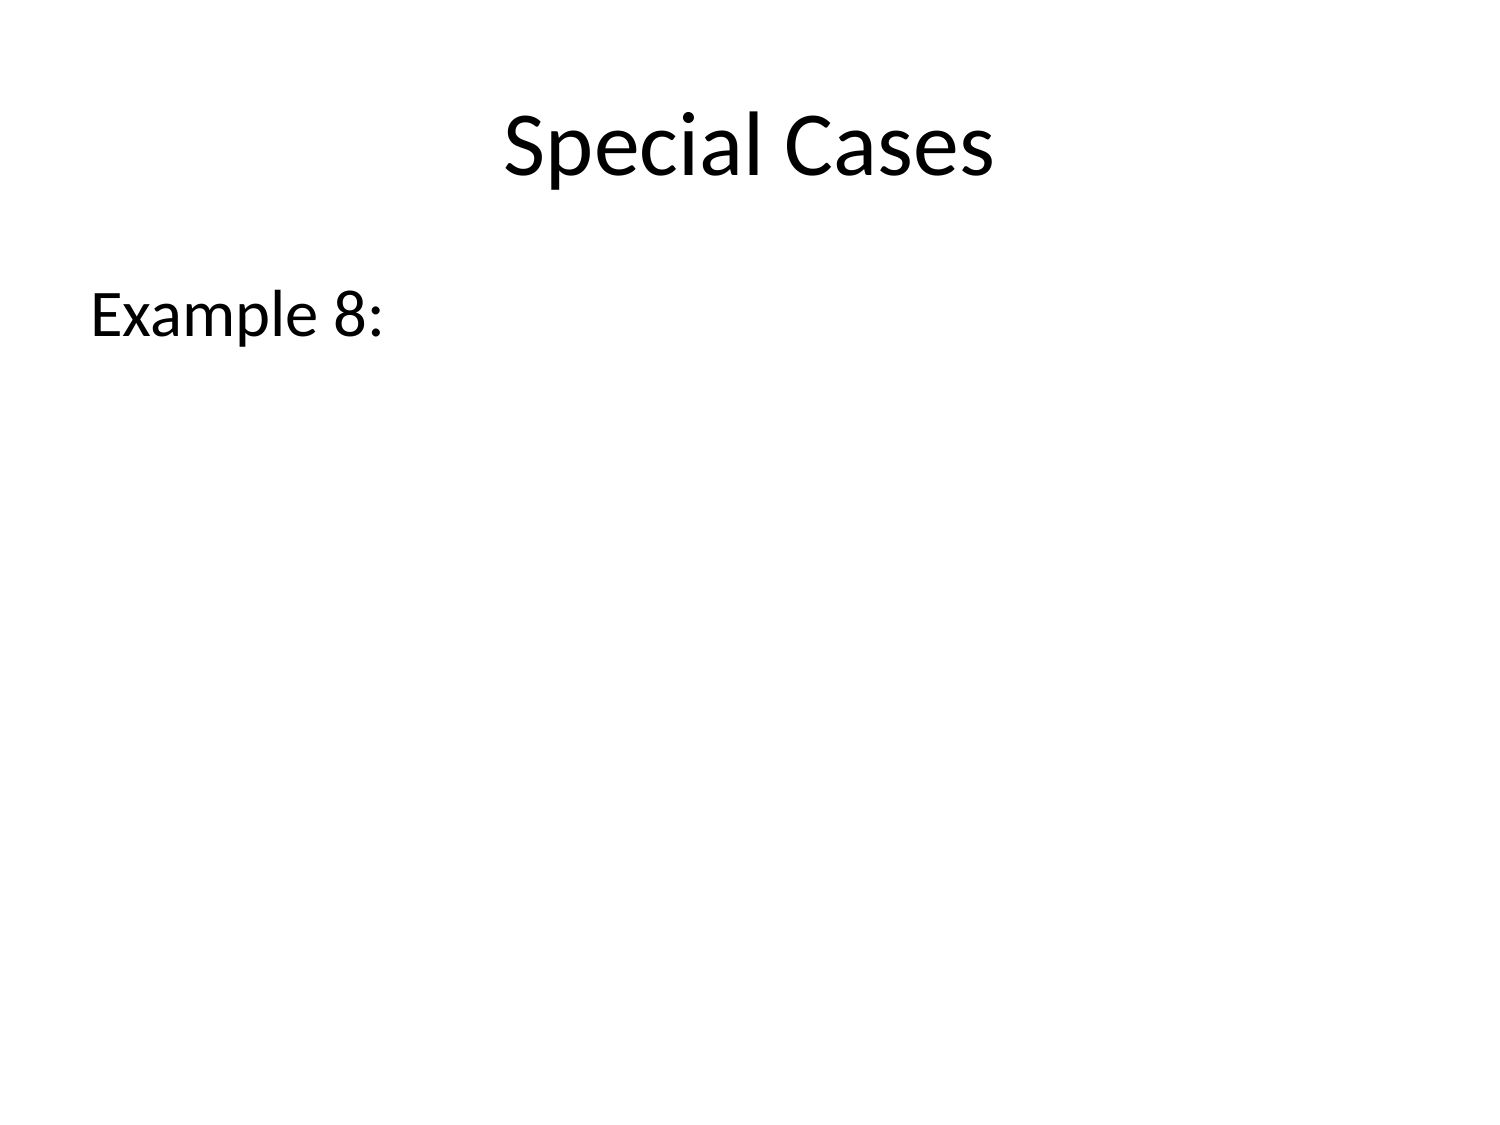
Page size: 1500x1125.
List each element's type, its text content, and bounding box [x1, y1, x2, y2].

title Special Cases [75, 45, 1425, 233]
